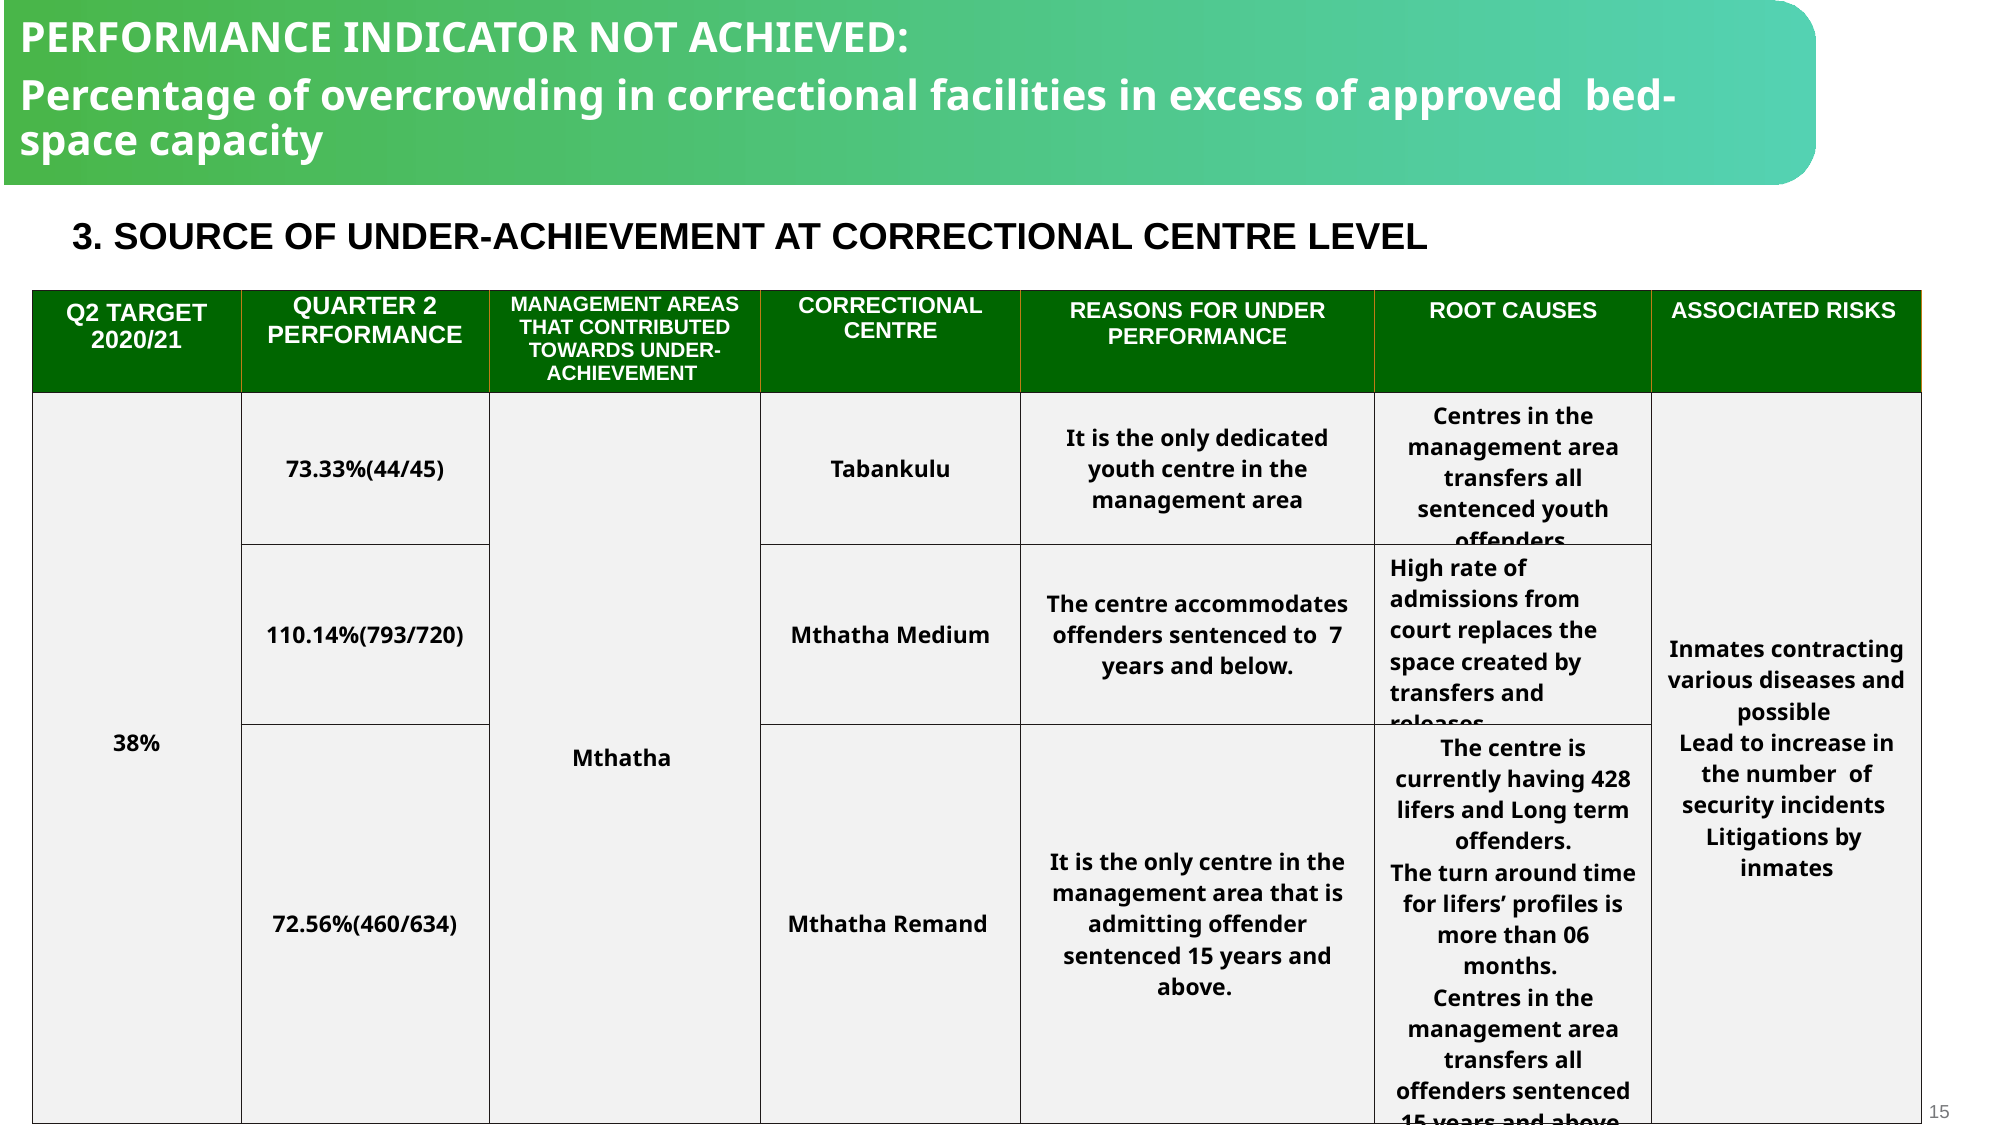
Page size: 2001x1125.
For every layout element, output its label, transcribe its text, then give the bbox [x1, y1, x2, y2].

table_cell It is the only centre in the management area that is admitting offender sentenced 15 years and above. [1021, 725, 1374, 1123]
table_header ROOT CAUSES [1375, 291, 1651, 392]
table_cell It is the only dedicated youth centre in the management area [1021, 393, 1374, 544]
table_header REASONS FOR UNDER PERFORMANCE [1021, 291, 1374, 392]
table_cell Inmates contracting various diseases and possible Lead to increase in the number of security incidents Litigations by inmates [1652, 393, 1921, 1123]
table_header MANAGEMENT AREAS THAT CONTRIBUTED TOWARDS UNDER-ACHIEVEMENT [490, 291, 760, 392]
table_cell Tabankulu [761, 393, 1020, 544]
text_box [4, 12, 1816, 185]
text_box [4, 0, 1799, 9]
text_box 3. SOURCE OF UNDER-ACHIEVEMENT AT CORRECTIONAL CENTRE LEVEL [4, 205, 1505, 265]
table_cell The centre accommodates offenders sentenced to 7 years and below. [1021, 545, 1374, 724]
table_cell The centre is currently having 428 lifers and Long term offenders. The turn around time for lifers’ profiles is more than 06 months. Centres in the management area transfers all offenders sentenced 15 years and above. [1375, 725, 1651, 1123]
table_cell Centres in the management area transfers all sentenced youth offenders [1375, 393, 1651, 544]
text_box PERFORMANCE INDICATOR NOT ACHIEVED: Percentage of overcrowding in correctional facilities in excess of approved bed-space capacity [4, 9, 1803, 96]
table_cell Mthatha Remand [761, 725, 1020, 1123]
table_header Q2 TARGET 2020/21 [33, 291, 241, 392]
table_header CORRECTIONAL CENTRE [761, 291, 1020, 392]
table_header ASSOCIATED RISKS [1652, 291, 1921, 392]
table_cell Mthatha [490, 393, 760, 1123]
table_cell 110.14%(793/720) [242, 545, 489, 724]
table_cell 73.33%(44/45) [242, 393, 489, 544]
table_header QUARTER 2 PERFORMANCE [242, 291, 489, 392]
table_cell Mthatha Medium [761, 545, 1020, 724]
table_cell 38% [33, 393, 241, 1123]
table_cell 72.56%(460/634) [242, 725, 489, 1123]
table_cell High rate of admissions from court replaces the space created by transfers and releases [1375, 545, 1651, 724]
